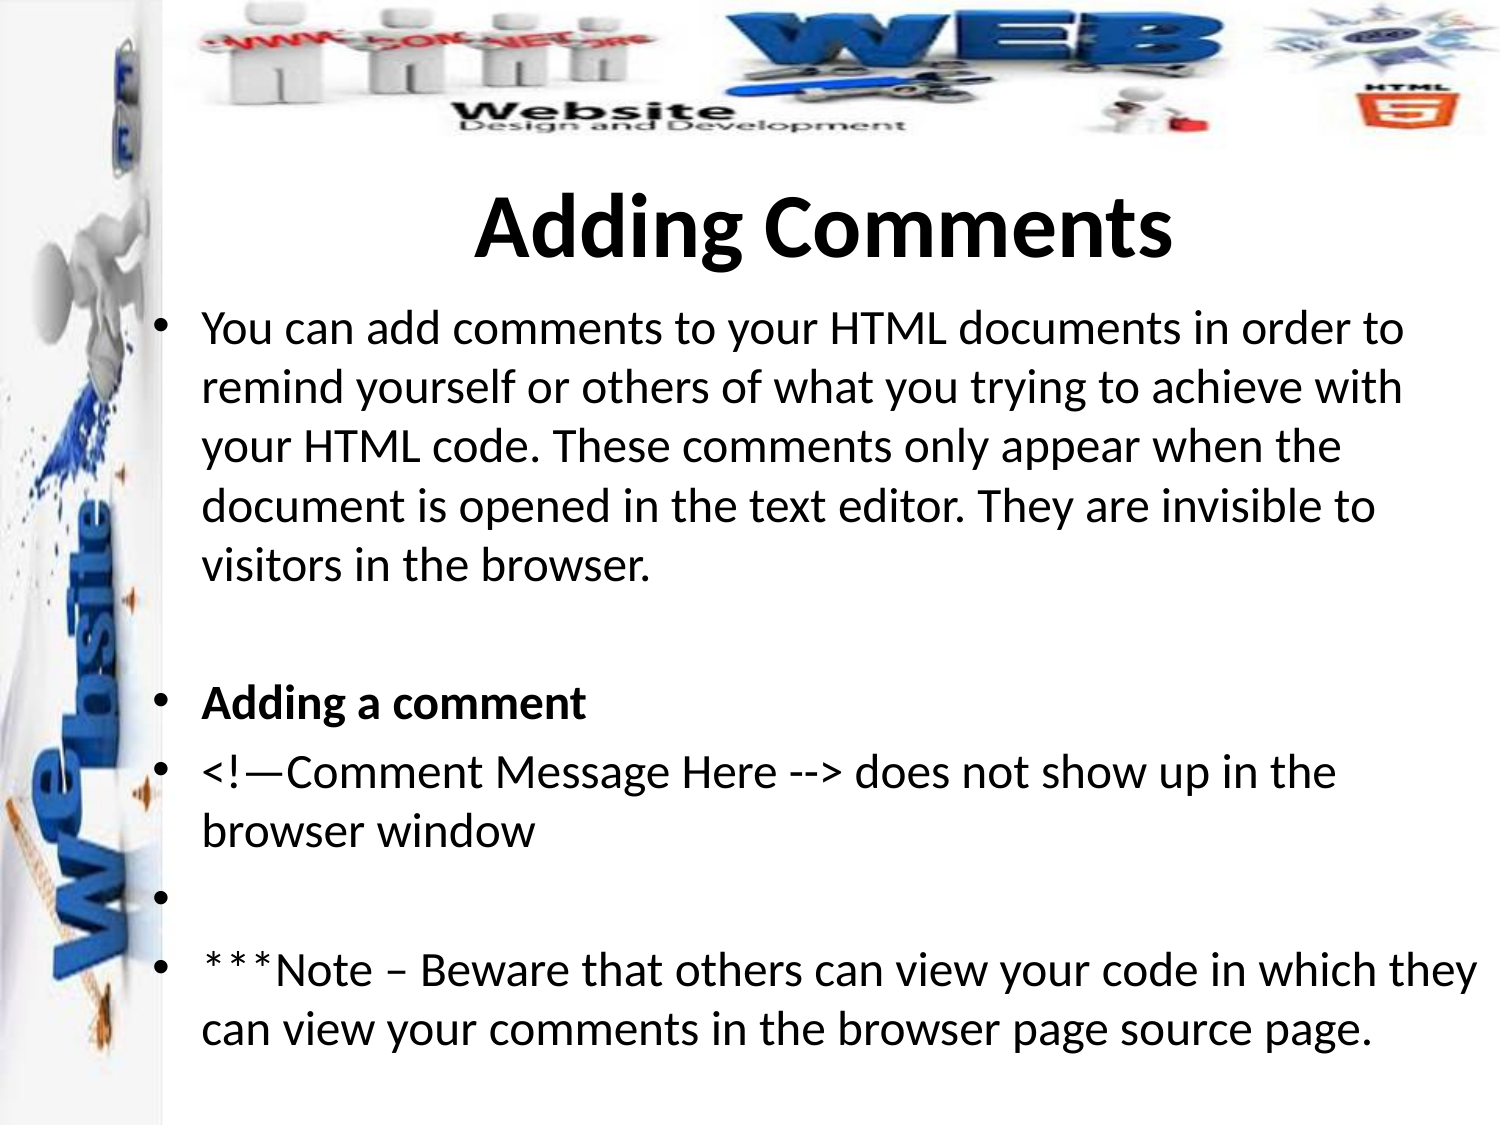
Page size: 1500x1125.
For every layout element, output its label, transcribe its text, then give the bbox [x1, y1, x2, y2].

title Adding Comments [150, 126, 1500, 287]
picture [0, 0, 1500, 1125]
list You can add comments to your HTML documents in order to remind yourself or others of what you trying to achieve with your HTML code. These comments only appear when the document is opened in the text editor. They are invisible to visitors in the browser. Adding a comment <!—Comment Message Here --> does not show up in the browser window ***Note – Beware that others can view your code in which they can view your comments in the browser page source page. [137, 287, 1500, 1125]
